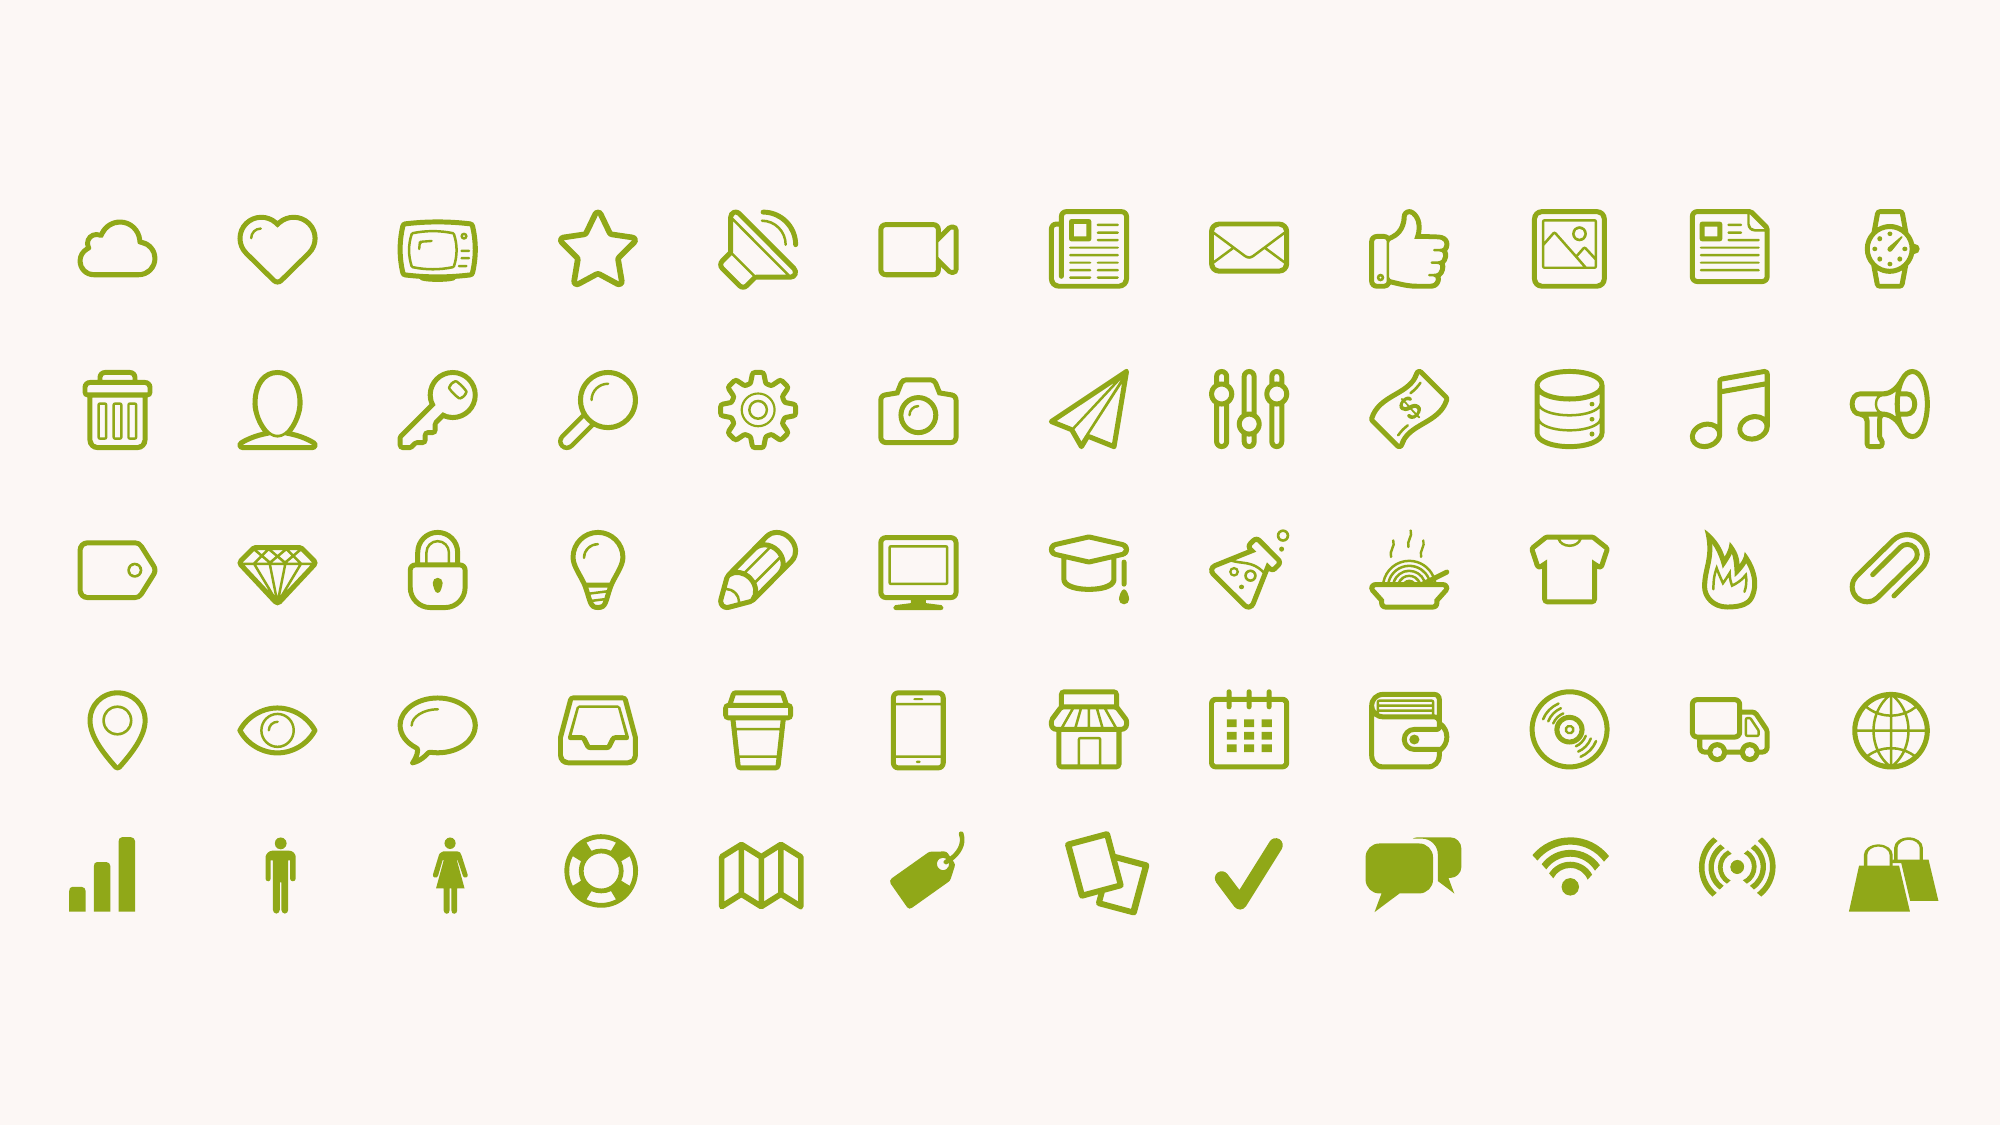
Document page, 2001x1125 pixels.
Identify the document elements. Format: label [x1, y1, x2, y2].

text_box [69, 209, 1939, 916]
